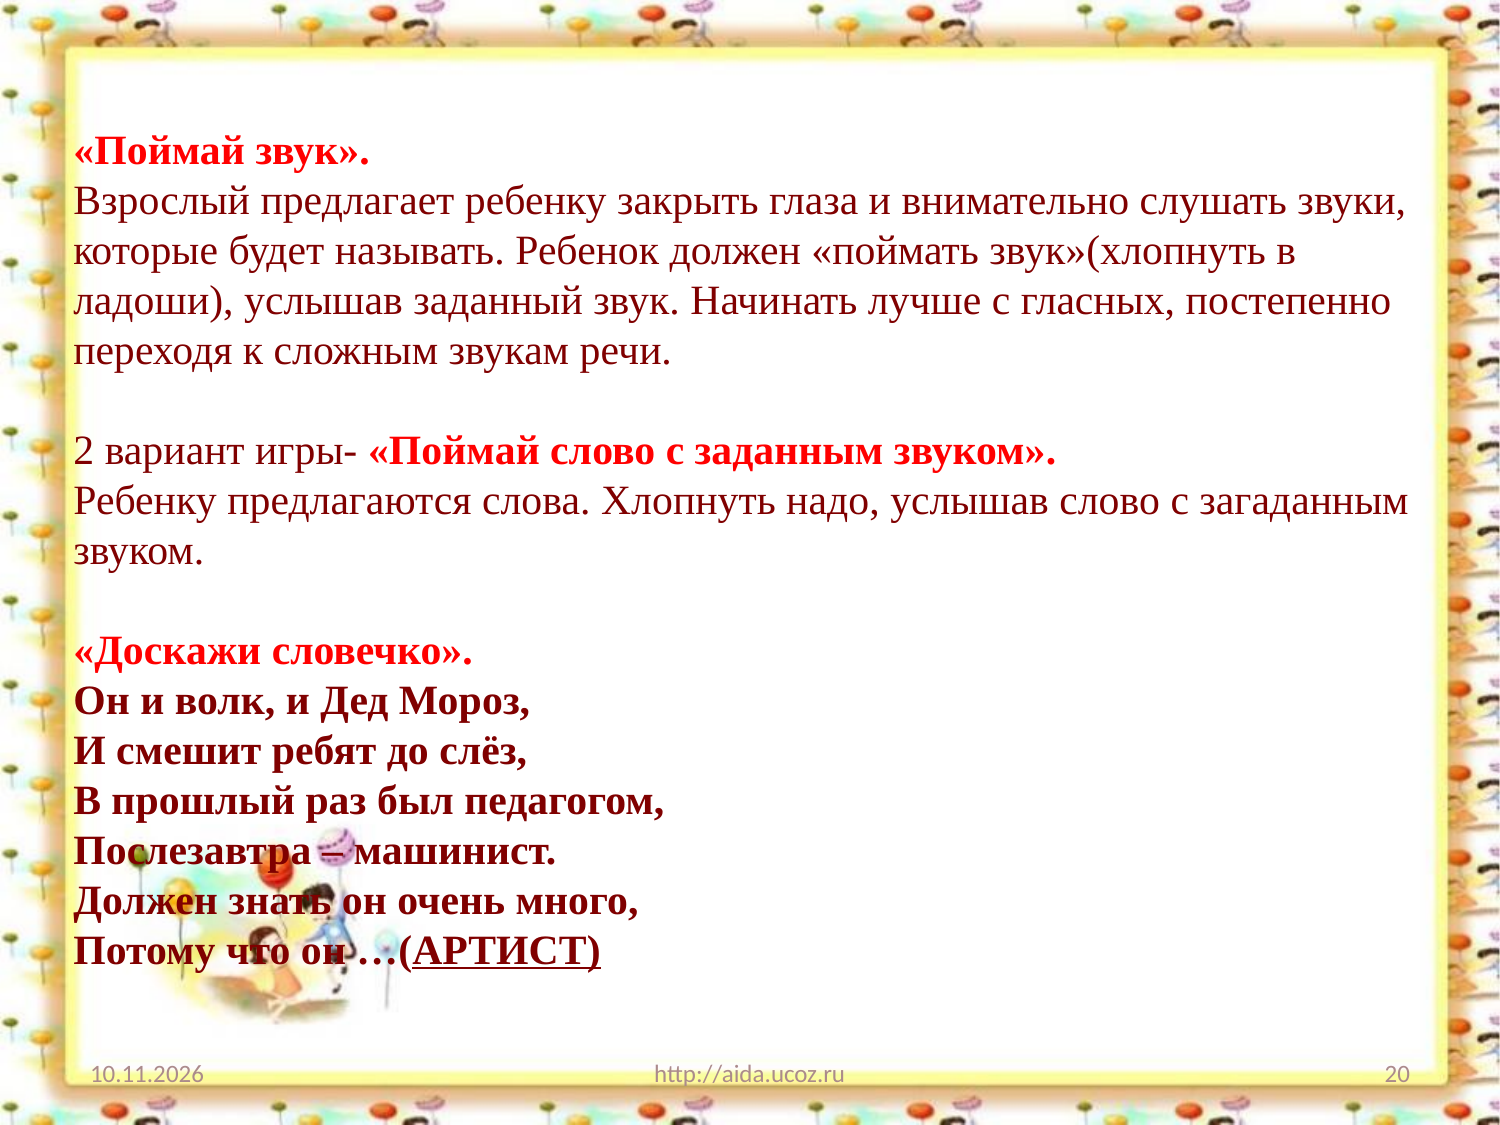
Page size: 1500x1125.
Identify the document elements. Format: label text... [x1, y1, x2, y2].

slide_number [75, 1042, 425, 1103]
slide_number 20 [1074, 1042, 1425, 1103]
text_box «Поймай звук». Взрослый предлагает ребенку закрыть глаза и внимательно слушать звуки, которые будет называть. Ребенок должен «поймать звук»(хлопнуть в ладоши), услышав заданный звук. Начинать лучше с гласных, постепенно переходя к сложным звукам речи. 2 вариант игры- «Поймай слово с заданным звуком». Ребенку предлагаются слова. Хлопнуть надо, услышав слово с загаданным звуком. «Доскажи словечко». Он и волк, и Дед Мороз, И смешит ребят до слёз, В прошлый раз был педагогом, Послезавтра – машинист. Должен знать он очень много, Потому что он …(АРТИСТ) [58, 70, 1430, 981]
picture [0, 0, 1500, 1125]
footer http://aida.ucoz.ru [512, 1042, 988, 1103]
